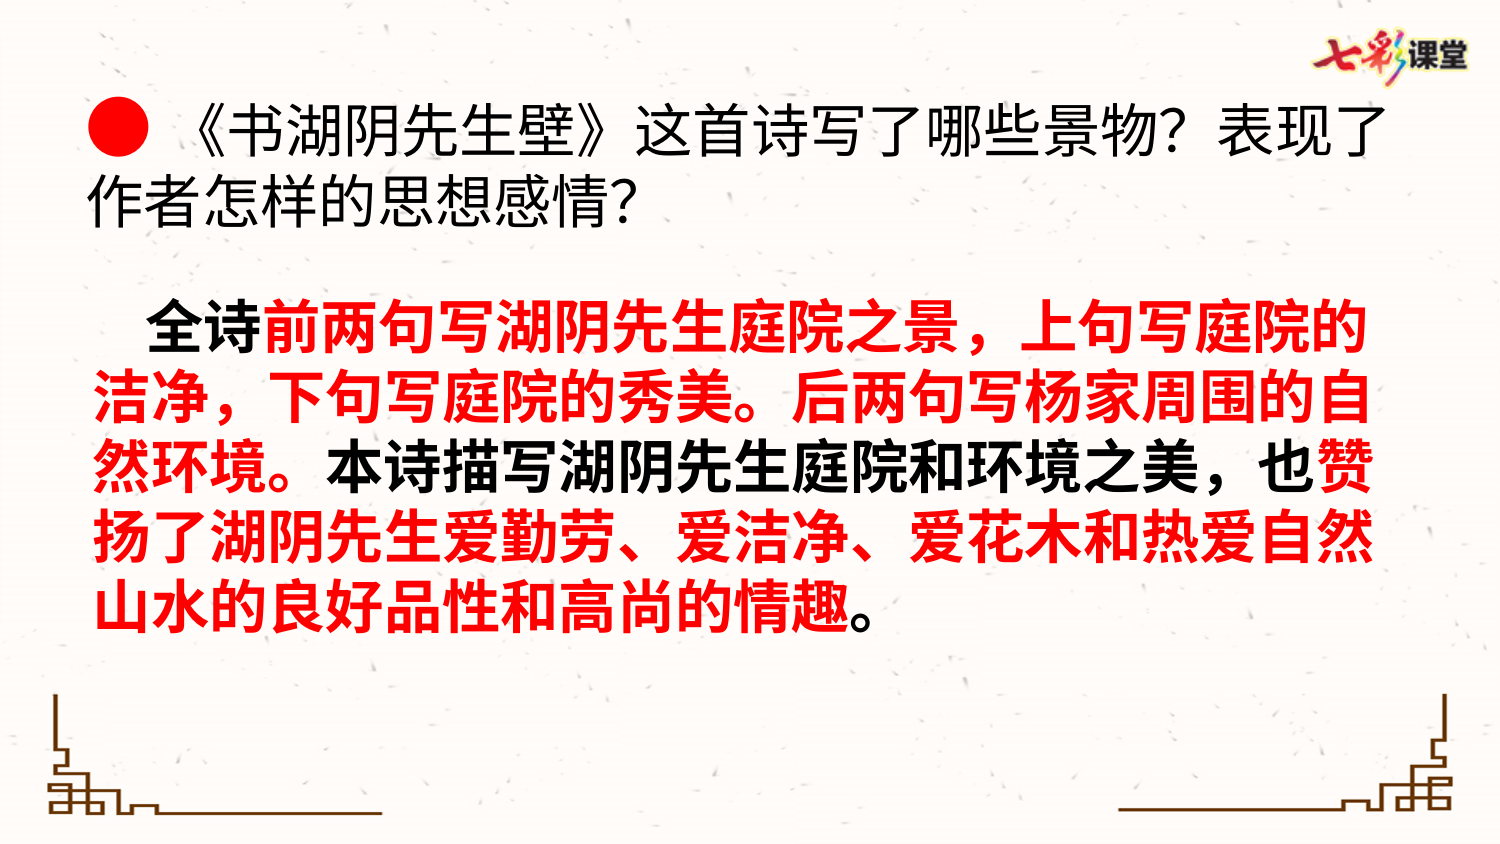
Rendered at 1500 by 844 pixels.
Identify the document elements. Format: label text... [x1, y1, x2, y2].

text_box 全诗前两句写湖阴先生庭院之景，上句写庭院的洁净，下句写庭院的秀美。后两句写杨家周围的自然环境。本诗描写湖阴先生庭院和环境之美，也赞扬了湖阴先生爱勤劳、爱洁净、爱花木和热爱自然山水的良好品性和高尚的情趣。 [78, 283, 1422, 648]
picture [0, 0, 1500, 844]
text_box ●《书湖阴先生壁》这首诗写了哪些景物？表现了 作者怎样的思想感情？ [71, 78, 1407, 243]
